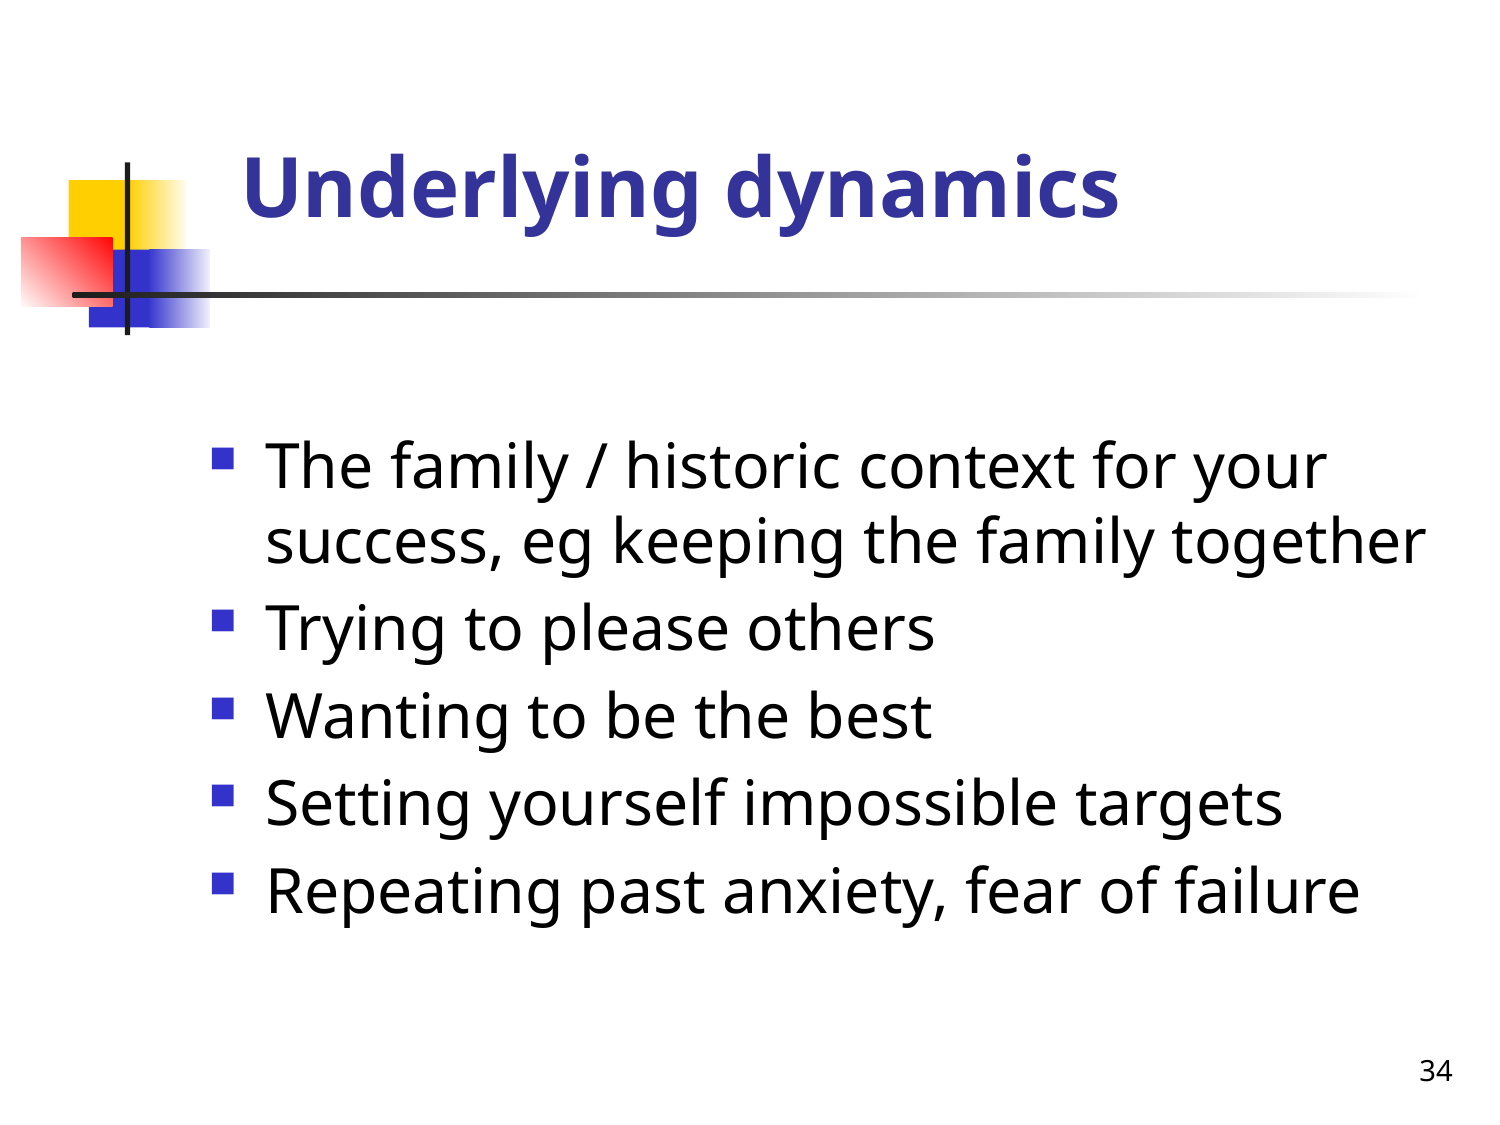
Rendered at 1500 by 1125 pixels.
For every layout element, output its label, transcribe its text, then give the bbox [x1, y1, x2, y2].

slide_number 34 [1155, 1024, 1468, 1100]
list The family / historic context for your success, eg keeping the family together Trying to please others Wanting to be the best Setting yourself impossible targets Repeating past anxiety, fear of failure [193, 331, 1469, 1006]
title Underlying dynamics [75, 54, 1425, 243]
